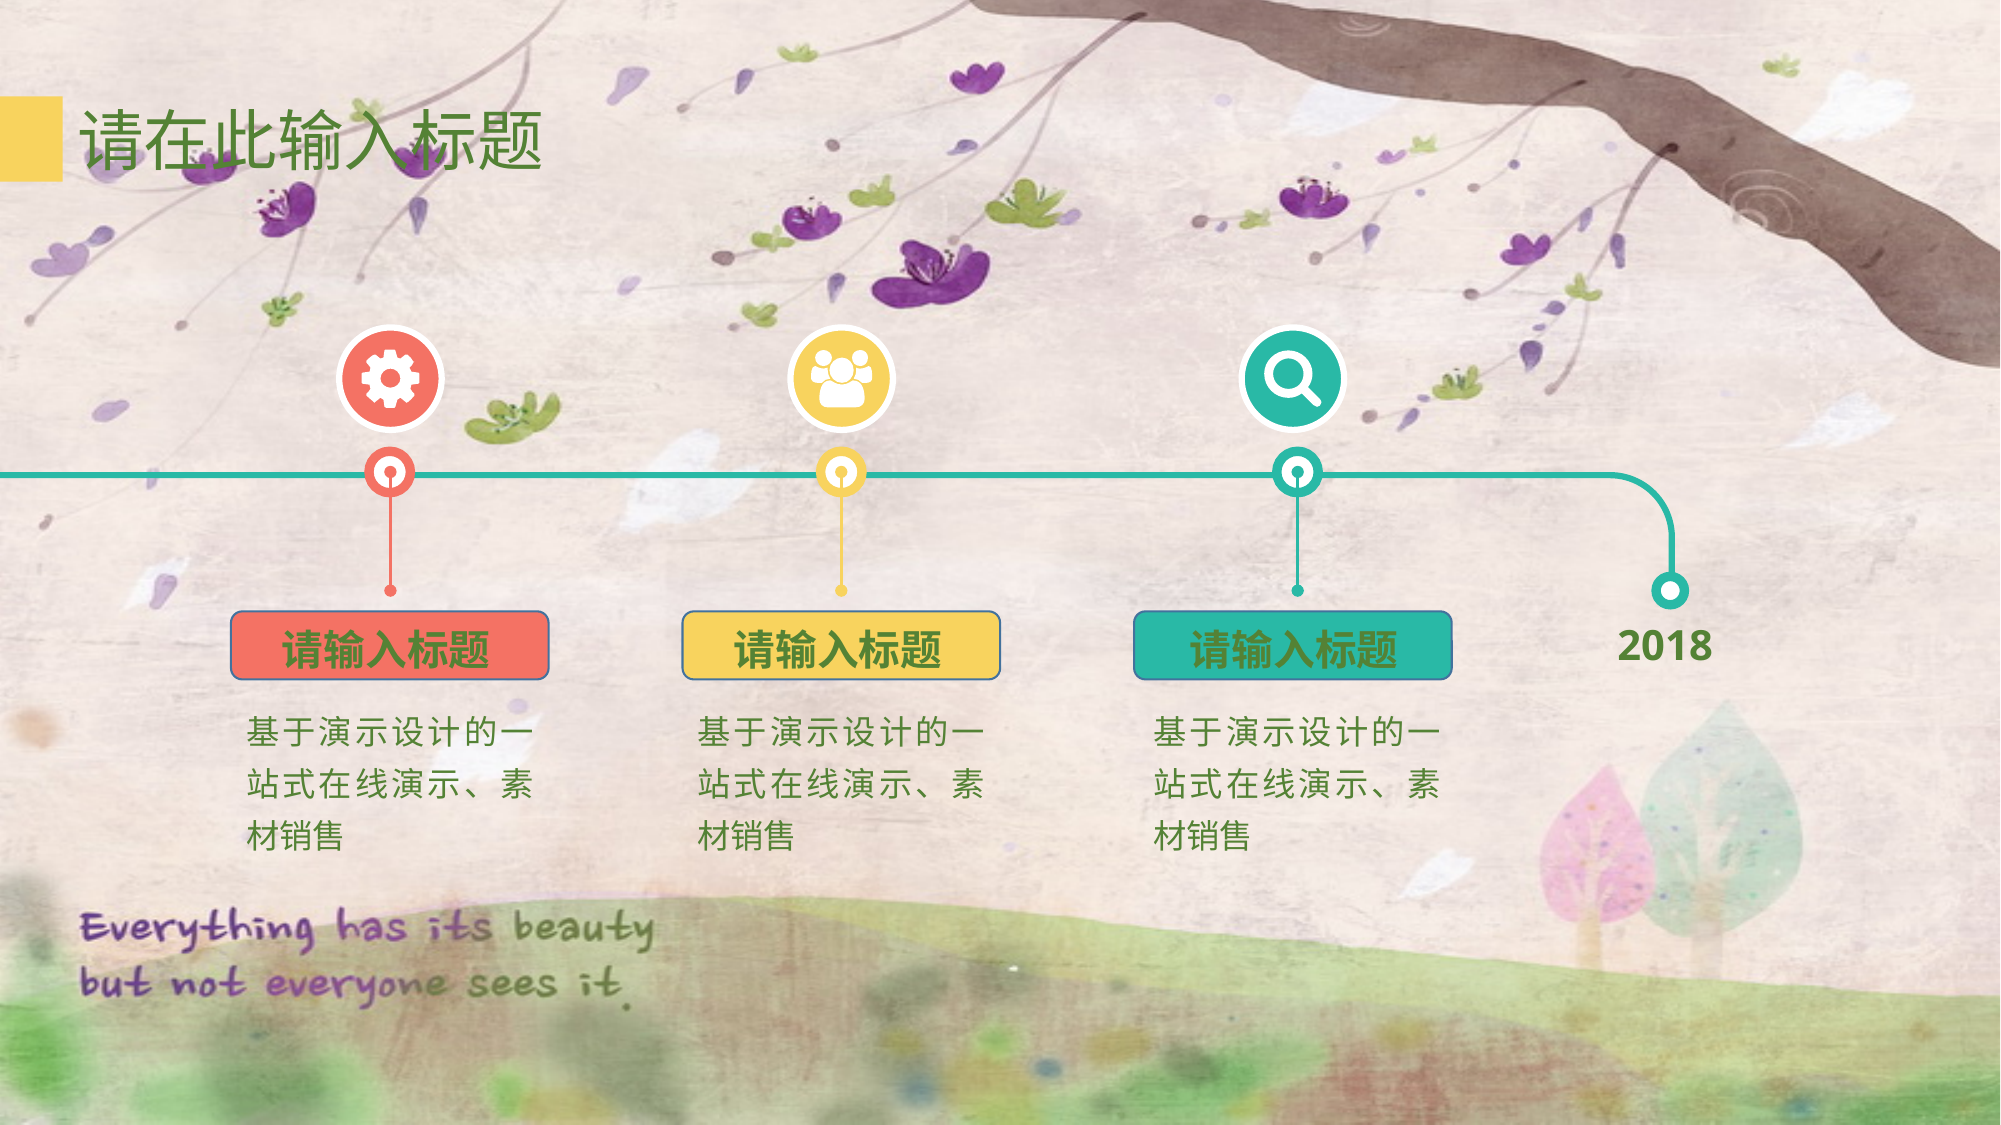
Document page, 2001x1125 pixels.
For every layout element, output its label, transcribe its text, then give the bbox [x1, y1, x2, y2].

text_box [1655, 575, 1686, 606]
text_box 基于演示设计的一站式在线演示、素材销售 [1138, 692, 1457, 863]
text_box [862, 470, 1277, 480]
text_box [819, 450, 864, 494]
text_box [681, 610, 1002, 681]
text_box 请输入标题 [267, 615, 513, 681]
text_box 基于演示设计的一站式在线演示、素材销售 [231, 692, 549, 863]
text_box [1241, 327, 1345, 430]
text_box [790, 327, 893, 430]
text_box 基于演示设计的一站式在线演示、素材销售 [682, 692, 1001, 863]
text_box [1275, 450, 1320, 494]
text_box [1318, 470, 1676, 576]
picture [0, 0, 2001, 1125]
text_box 2018 [1602, 611, 1748, 677]
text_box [339, 327, 442, 430]
text_box [411, 470, 820, 480]
text_box [229, 610, 550, 681]
text_box 请输入标题 [1175, 615, 1421, 681]
text_box [367, 450, 412, 494]
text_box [0, 96, 547, 182]
text_box [1133, 610, 1453, 681]
text_box [0, 470, 369, 480]
text_box 请输入标题 [718, 615, 965, 681]
